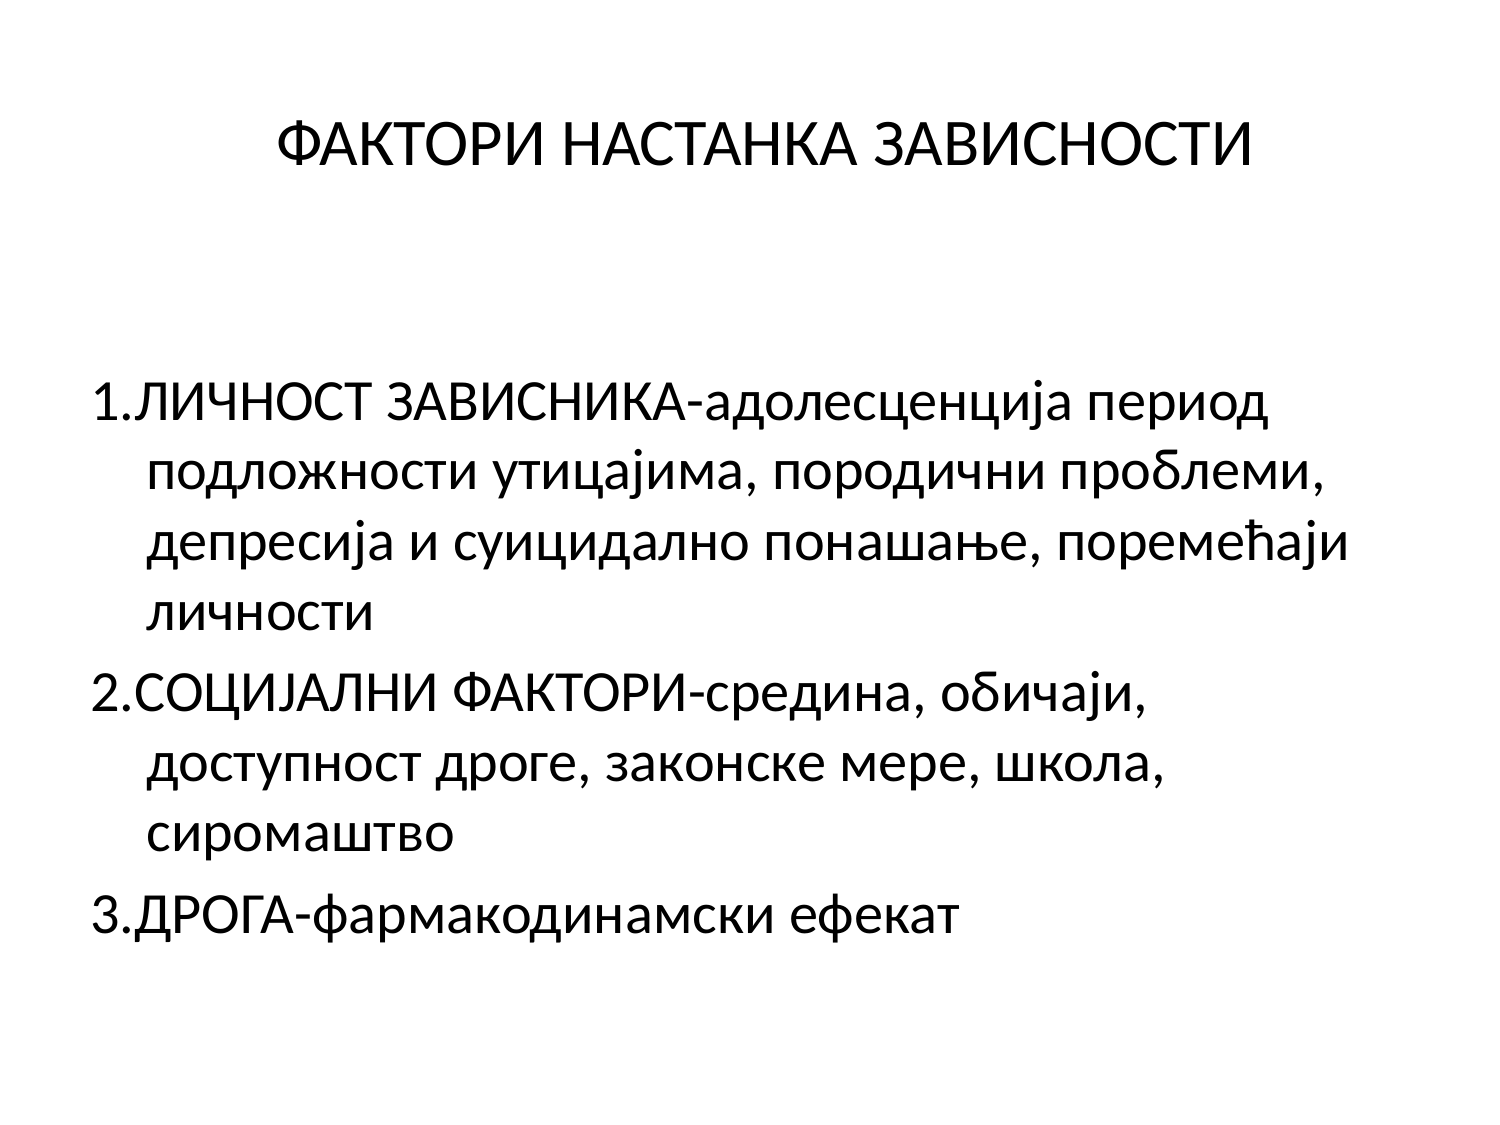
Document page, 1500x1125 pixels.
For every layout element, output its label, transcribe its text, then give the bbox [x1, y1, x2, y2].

list 1.ЛИЧНОСТ ЗАВИСНИКА-адолесценција период подложности утицајима, породични проблеми, депресија и суицидално понашање, поремећаји личности 2.СОЦИЈАЛНИ ФАКТОРИ-средина, обичаји, доступност дроге, законске мере, школа, сиромаштво 3.ДРОГА-фармакодинамски ефекат [74, 262, 1426, 1006]
title ФАКТОРИ НАСТАНКА ЗАВИСНОСТИ [74, 44, 1426, 233]
